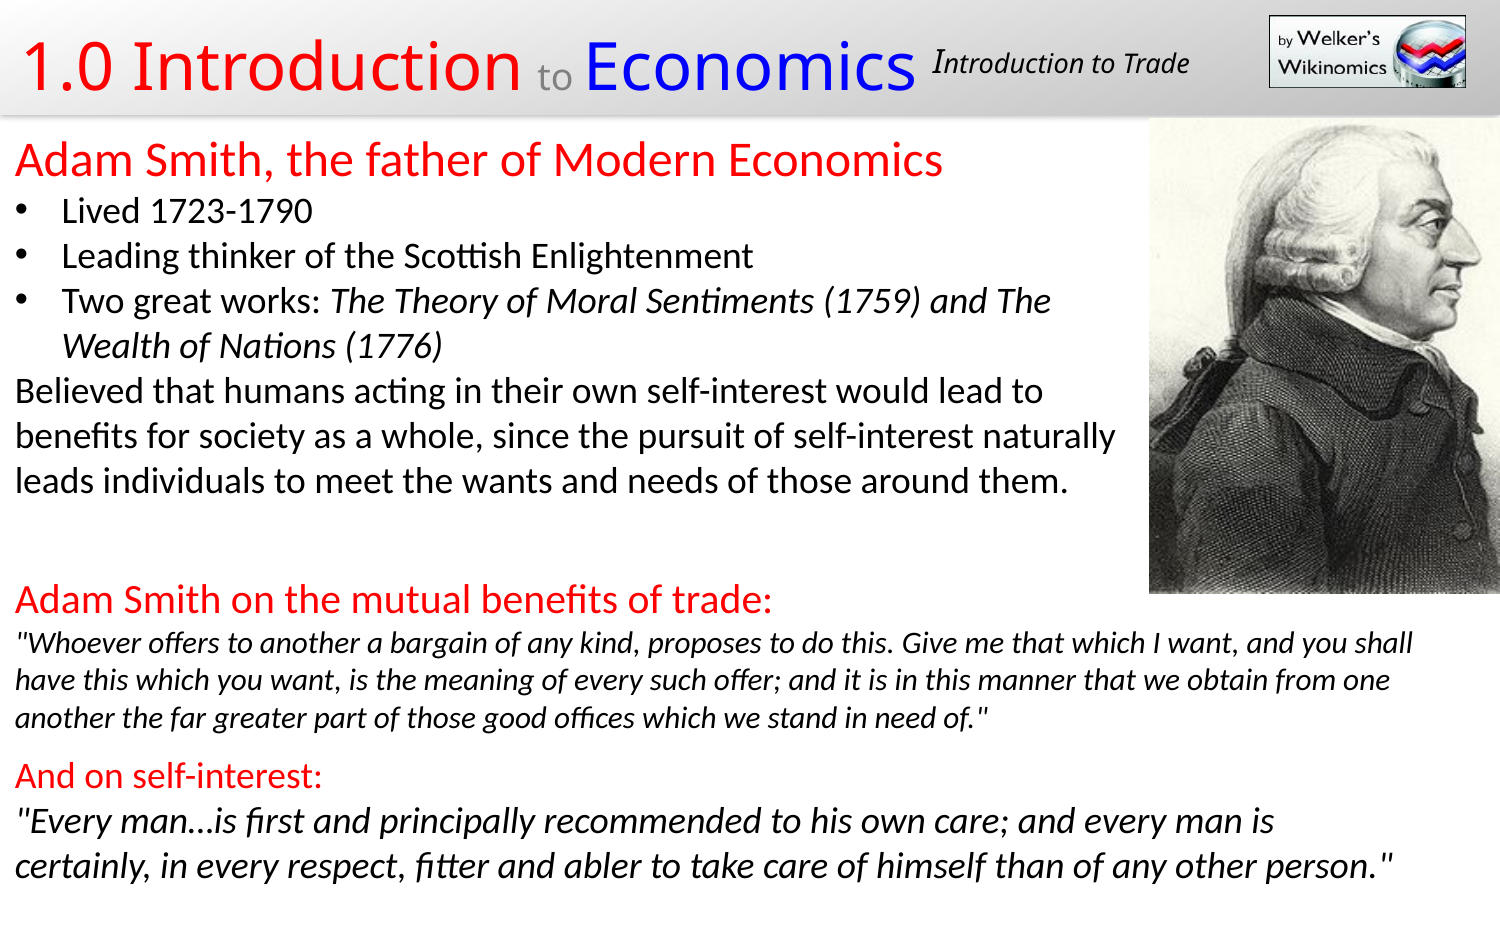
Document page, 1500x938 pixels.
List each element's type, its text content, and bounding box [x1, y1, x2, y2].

text_box Adam Smith on the mutual benefits of trade: "Whoever offers to another a bargain of any kind, proposes to do this. Give me that which I want, and you shall have this which you want, is the meaning of every such offer; and it is in this manner that we obtain from one another the far greater part of those good offices which we stand in need of." [0, 564, 1463, 742]
text_box And on self-interest: "Every man…is first and principally recommended to his own care; and every man is certainly, in every respect, fitter and abler to take care of himself than of any other person." [0, 743, 1425, 894]
text_box Adam Smith, the father of Modern Economics Lived 1723-1790 Leading thinker of the Scottish Enlightenment Two great works: The Theory of Moral Sentiments (1759) and The Wealth of Nations (1776) Believed that humans acting in their own self-interest would lead to benefits for society as a whole, since the pursuit of self-interest naturally leads individuals to meet the wants and needs of those around them. [0, 118, 1148, 509]
picture [1269, 15, 1466, 88]
picture [1149, 118, 1500, 594]
text_box Introduction to Trade [735, 32, 1388, 88]
